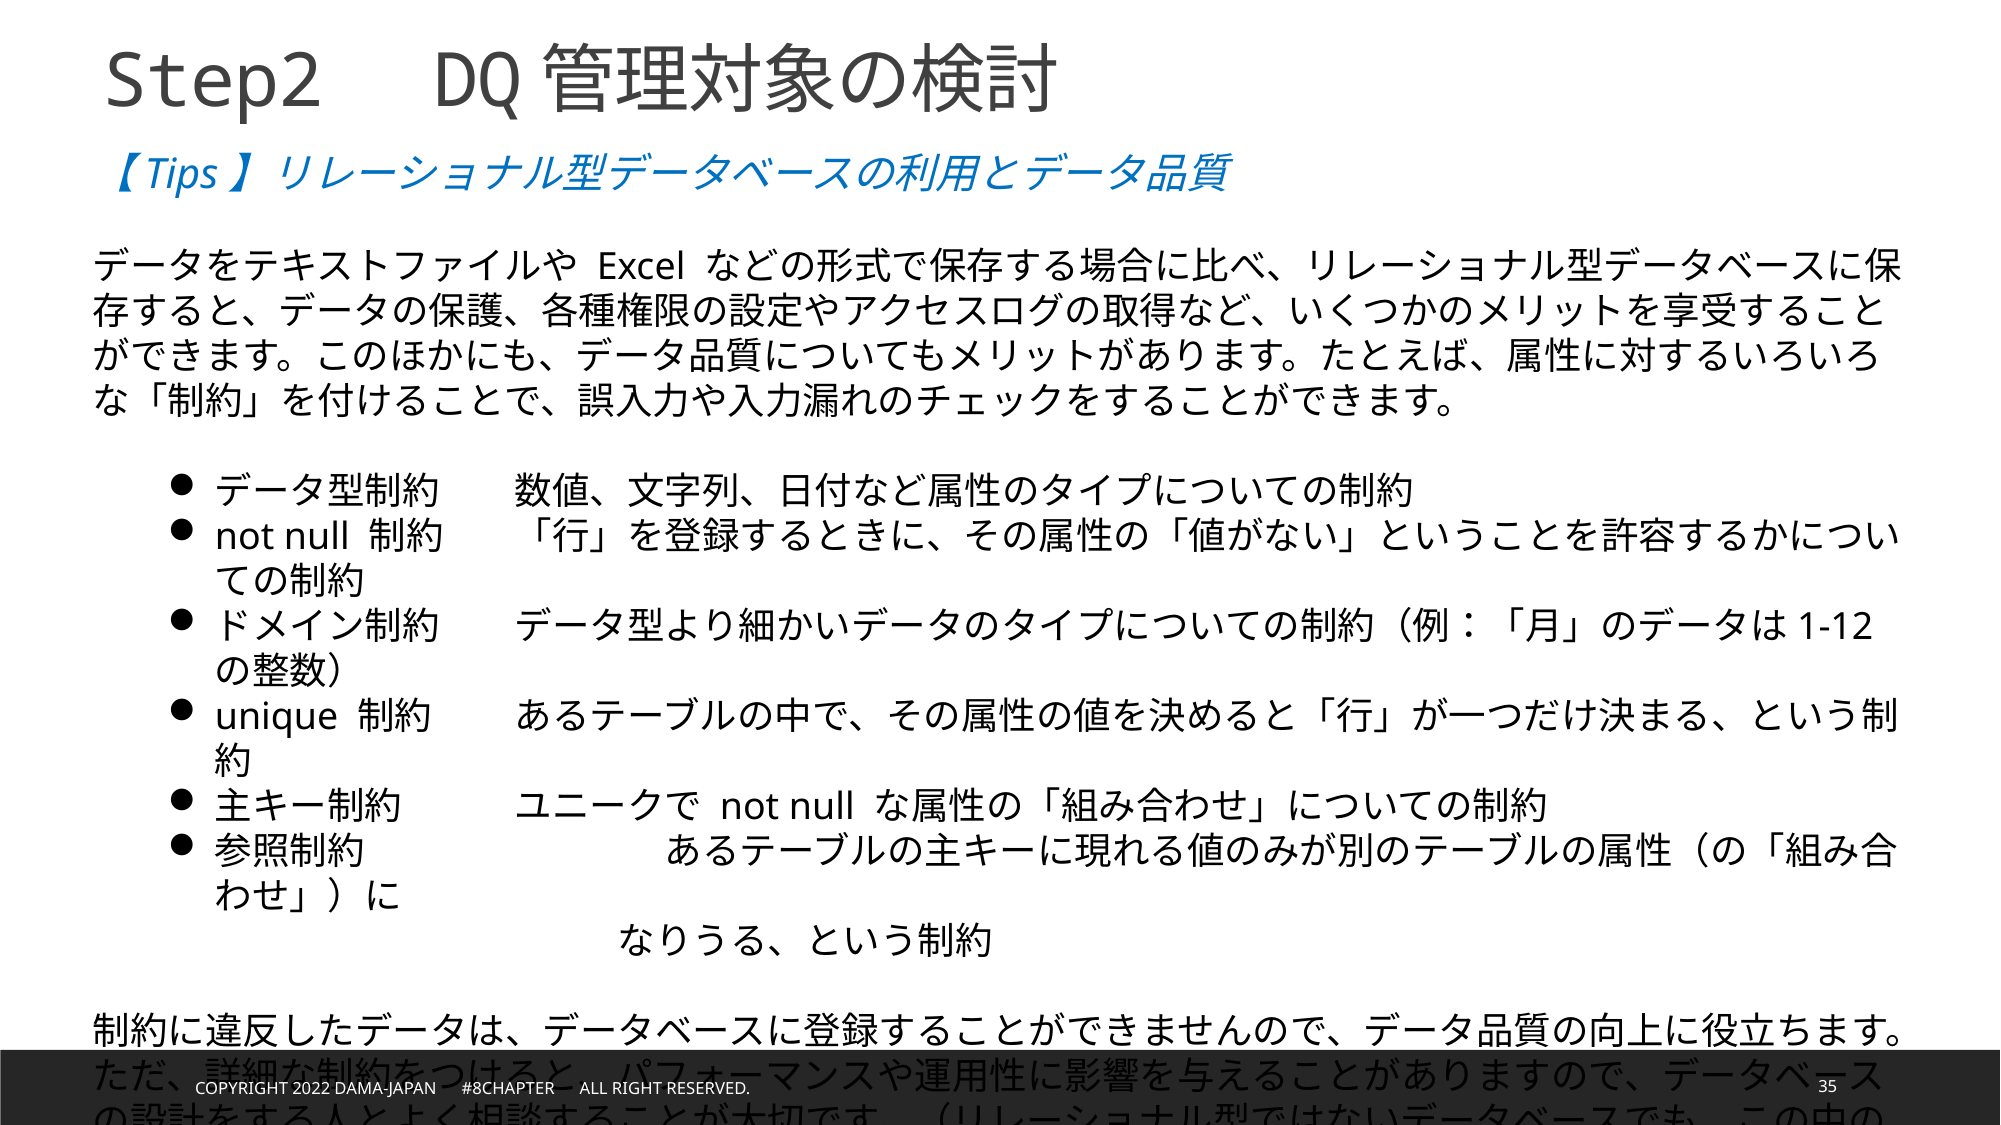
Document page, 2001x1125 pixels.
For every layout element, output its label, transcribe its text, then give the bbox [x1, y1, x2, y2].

slide_number 35 [1803, 1057, 1932, 1118]
text_box 【Tips】リレーショナル型データベースの利用とデータ品質 データをテキストファイルや Excel などの形式で保存する場合に比べ、リレーショナル型データベースに保存すると、データの保護、各種権限の設定やアクセスログの取得など、いくつかのメリットを享受することができます。このほかにも、データ品質についてもメリットがあります。たとえば、属性に対するいろいろな「制約」を付けることで、誤入力や入力漏れのチェックをすることができます。 データ型制約 数値、文字列、日付など属性のタイプについての制約 not null 制約 「行」を登録するときに、その属性の「値がない」ということを許容するかについての制約 ドメイン制約 データ型より細かいデータのタイプについての制約（例：「月」のデータは1-12の整数） unique 制約 あるテーブルの中で、その属性の値を決めると「行」が一つだけ決まる、という制約 主キー制約 ユニークで not null な属性の「組み合わせ」についての制約 参照制約 あるテーブルの主キーに現れる値のみが別のテーブルの属性（の「組み合わせ」）に なりうる、という制約 制約に違反したデータは、データベースに登録することができませんので、データ品質の向上に役立ちます。ただ、詳細な制約をつけると、パフォーマンスや運用性に影響を与えることがありますので、データベースの設計をする人とよく相談することが大切です。（リレーショナル型ではないデータベースでも、この中のいくつかは実現されています。 ） [78, 139, 1922, 1125]
text_box Step2 DQ管理対象の検討 [87, 47, 1830, 130]
footer Copyright 2022 DAMA-JAPAN #8chapter All right reserved. [180, 1057, 1299, 1118]
